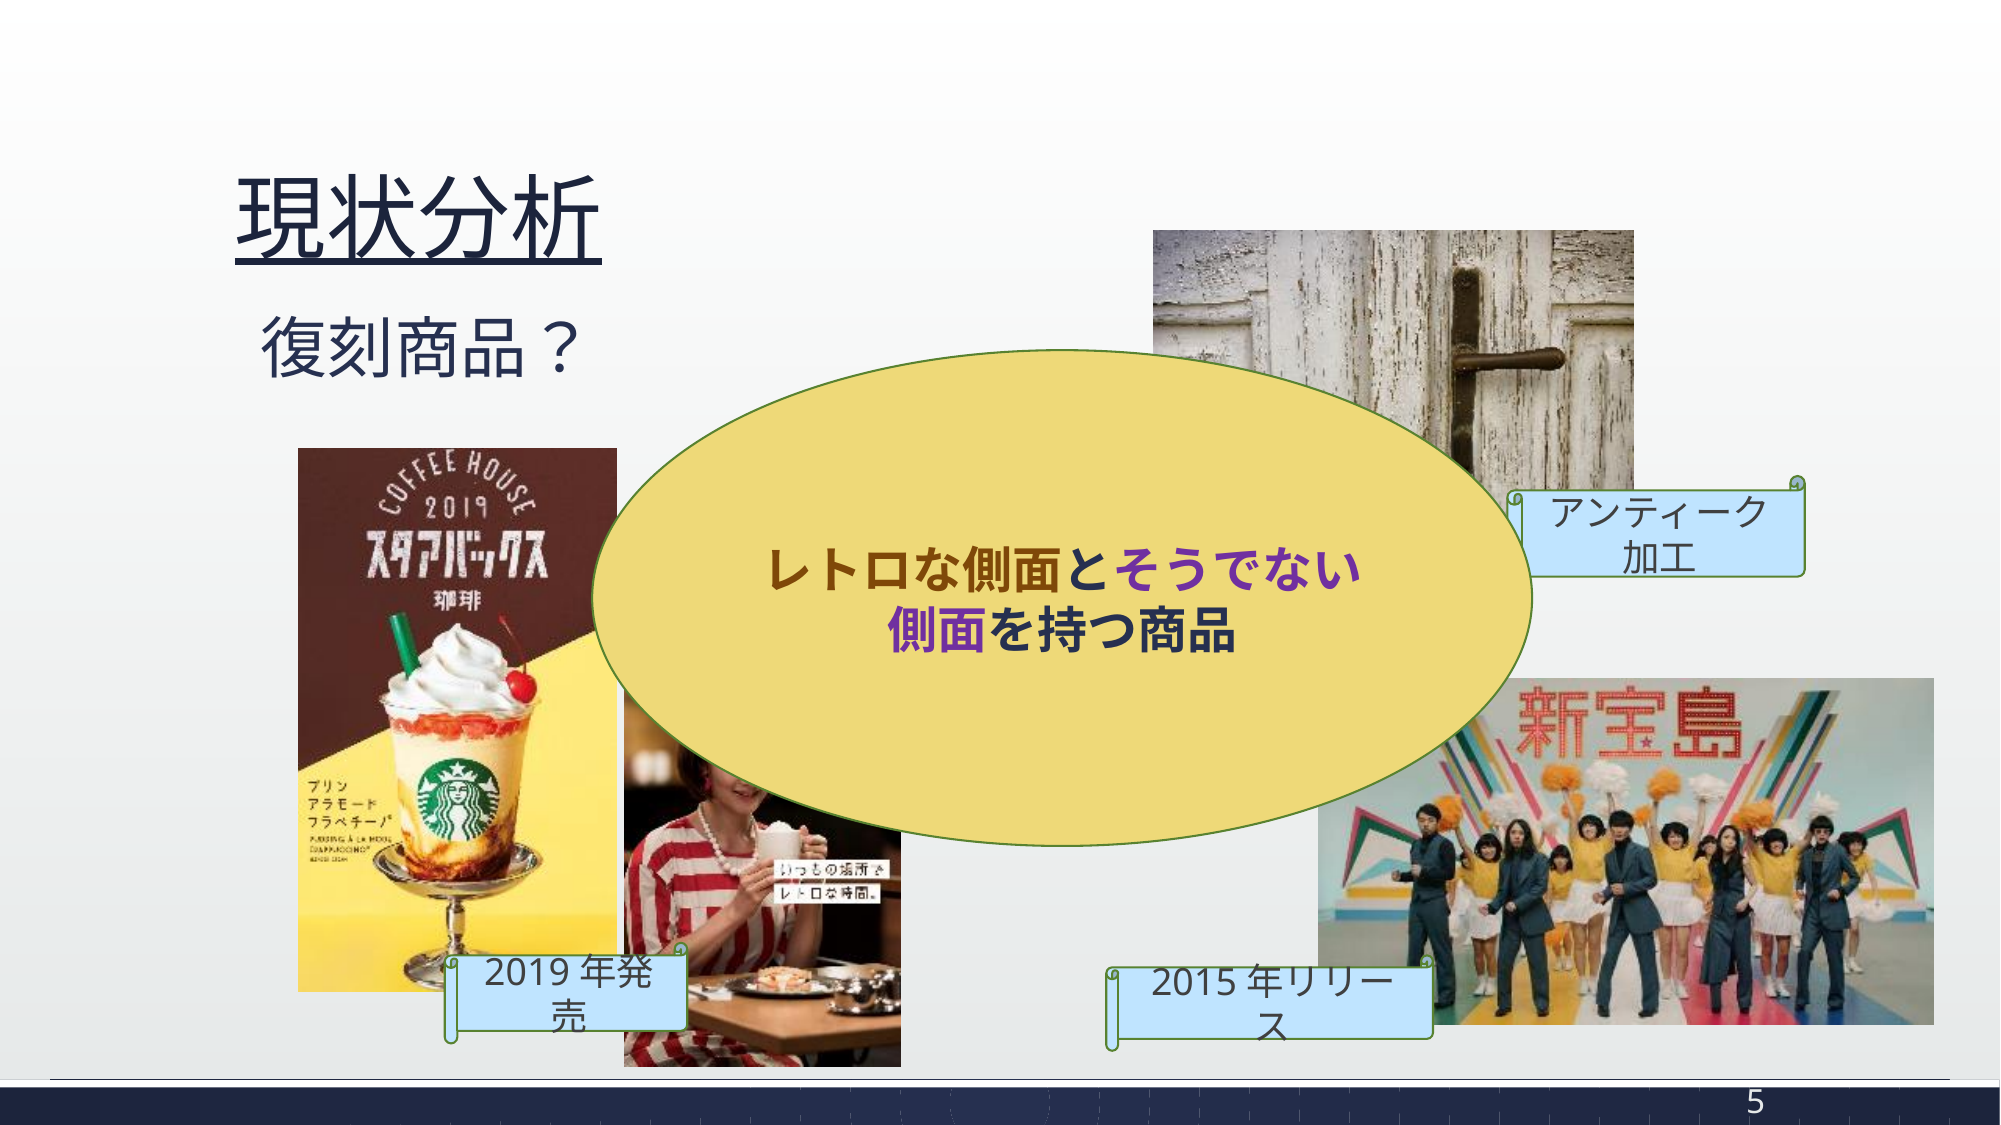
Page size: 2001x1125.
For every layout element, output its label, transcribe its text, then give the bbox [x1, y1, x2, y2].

picture [298, 448, 617, 992]
picture [624, 678, 901, 1067]
title 現状分析 [219, 76, 1780, 279]
text_box 2019年発売 [443, 954, 624, 1045]
text_box アンティーク加工 [1526, 474, 1806, 578]
text_box 2015年リリース [1105, 966, 1435, 1052]
slide_number 5 [1674, 1083, 1780, 1122]
text_box 復刻商品？ [246, 298, 625, 393]
picture [1318, 678, 1934, 1025]
picture [1153, 230, 1634, 551]
text_box レトロな側面とそうでない側面を持つ商品 [617, 349, 1534, 847]
